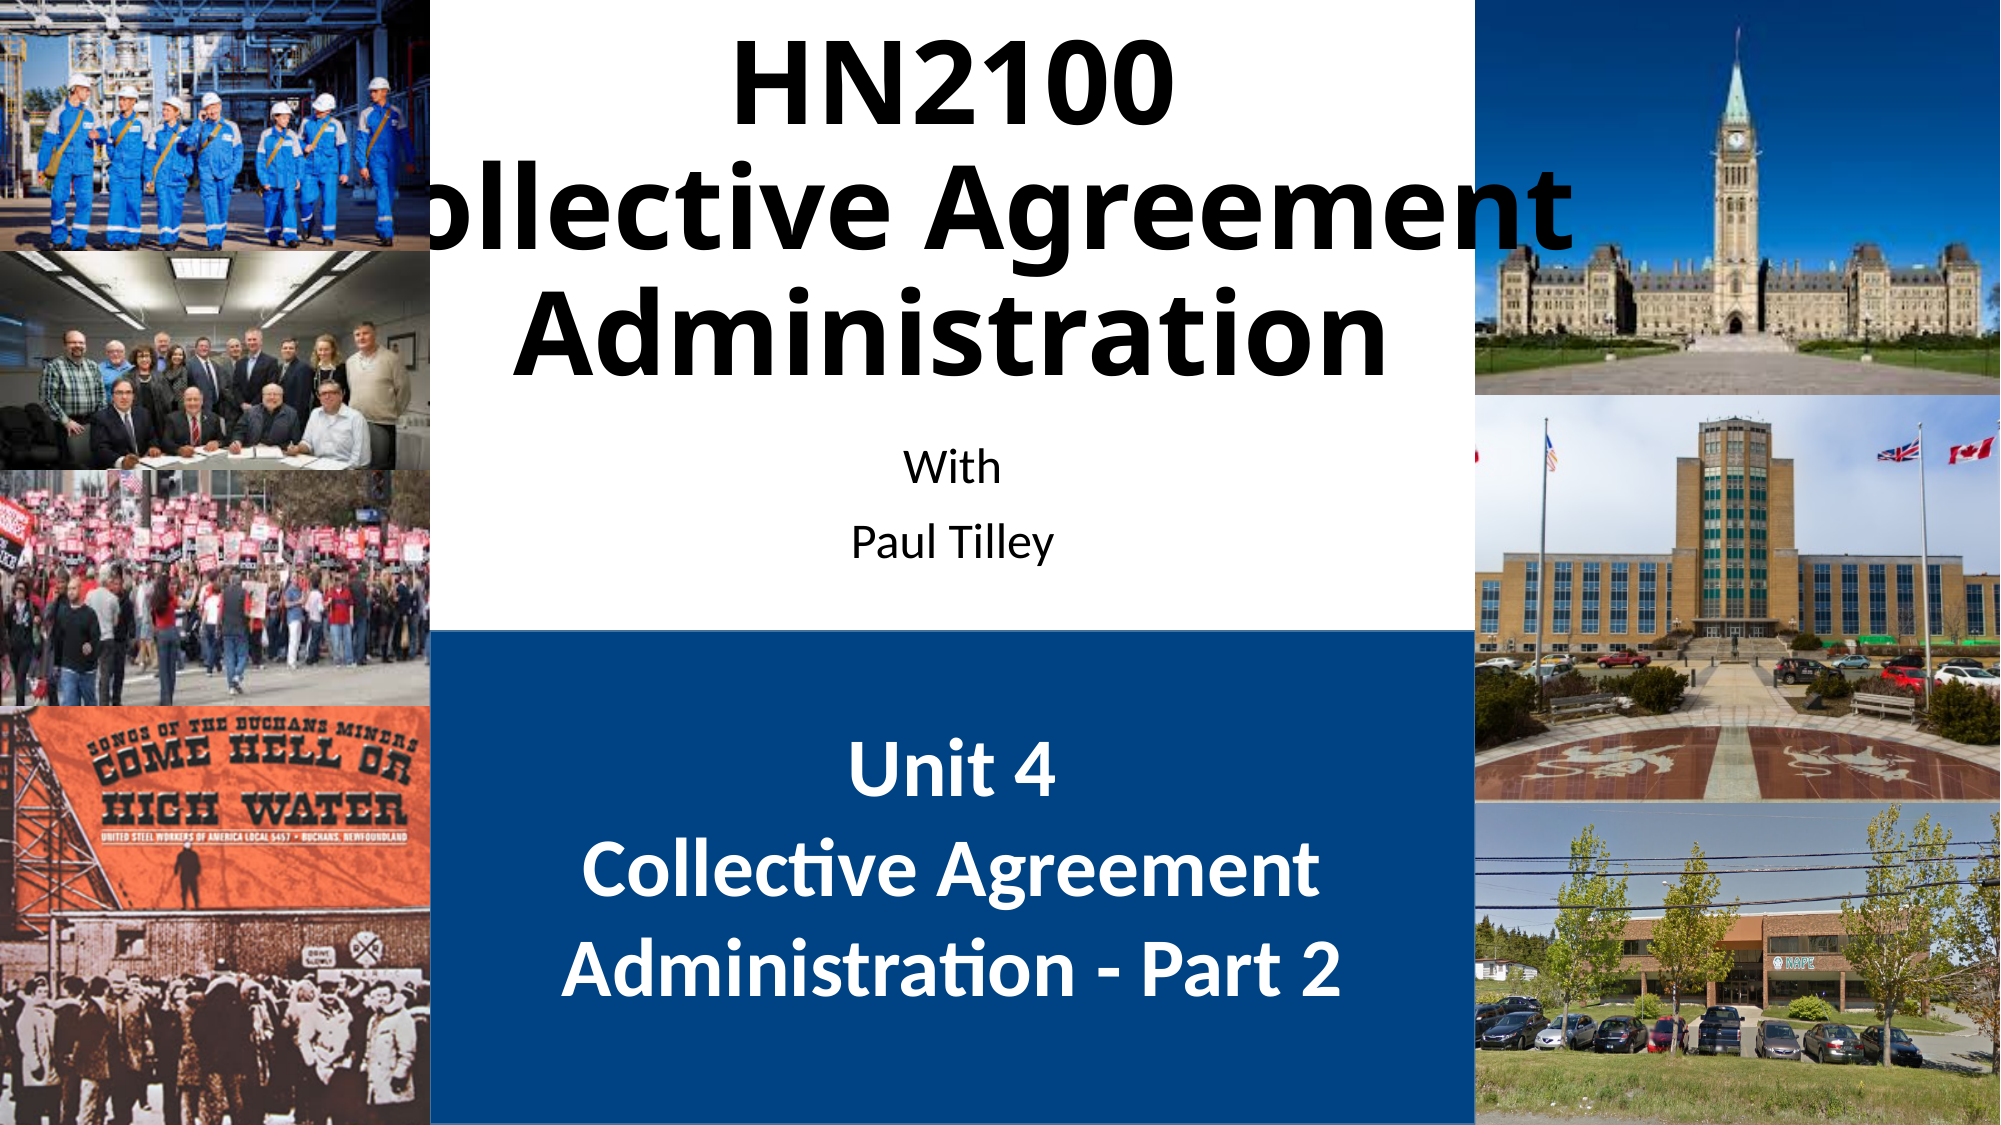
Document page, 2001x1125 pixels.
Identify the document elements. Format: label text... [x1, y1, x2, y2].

title HN2100 Collective Agreement Administration [430, 16, 1475, 408]
text_box Unit 4 Collective Agreement Administration - Part 2 [537, 705, 1368, 1021]
text_box [430, 705, 1475, 1125]
picture [1475, 0, 2000, 1125]
picture [0, 0, 430, 1125]
subtitle With Paul Tilley [430, 432, 1475, 705]
